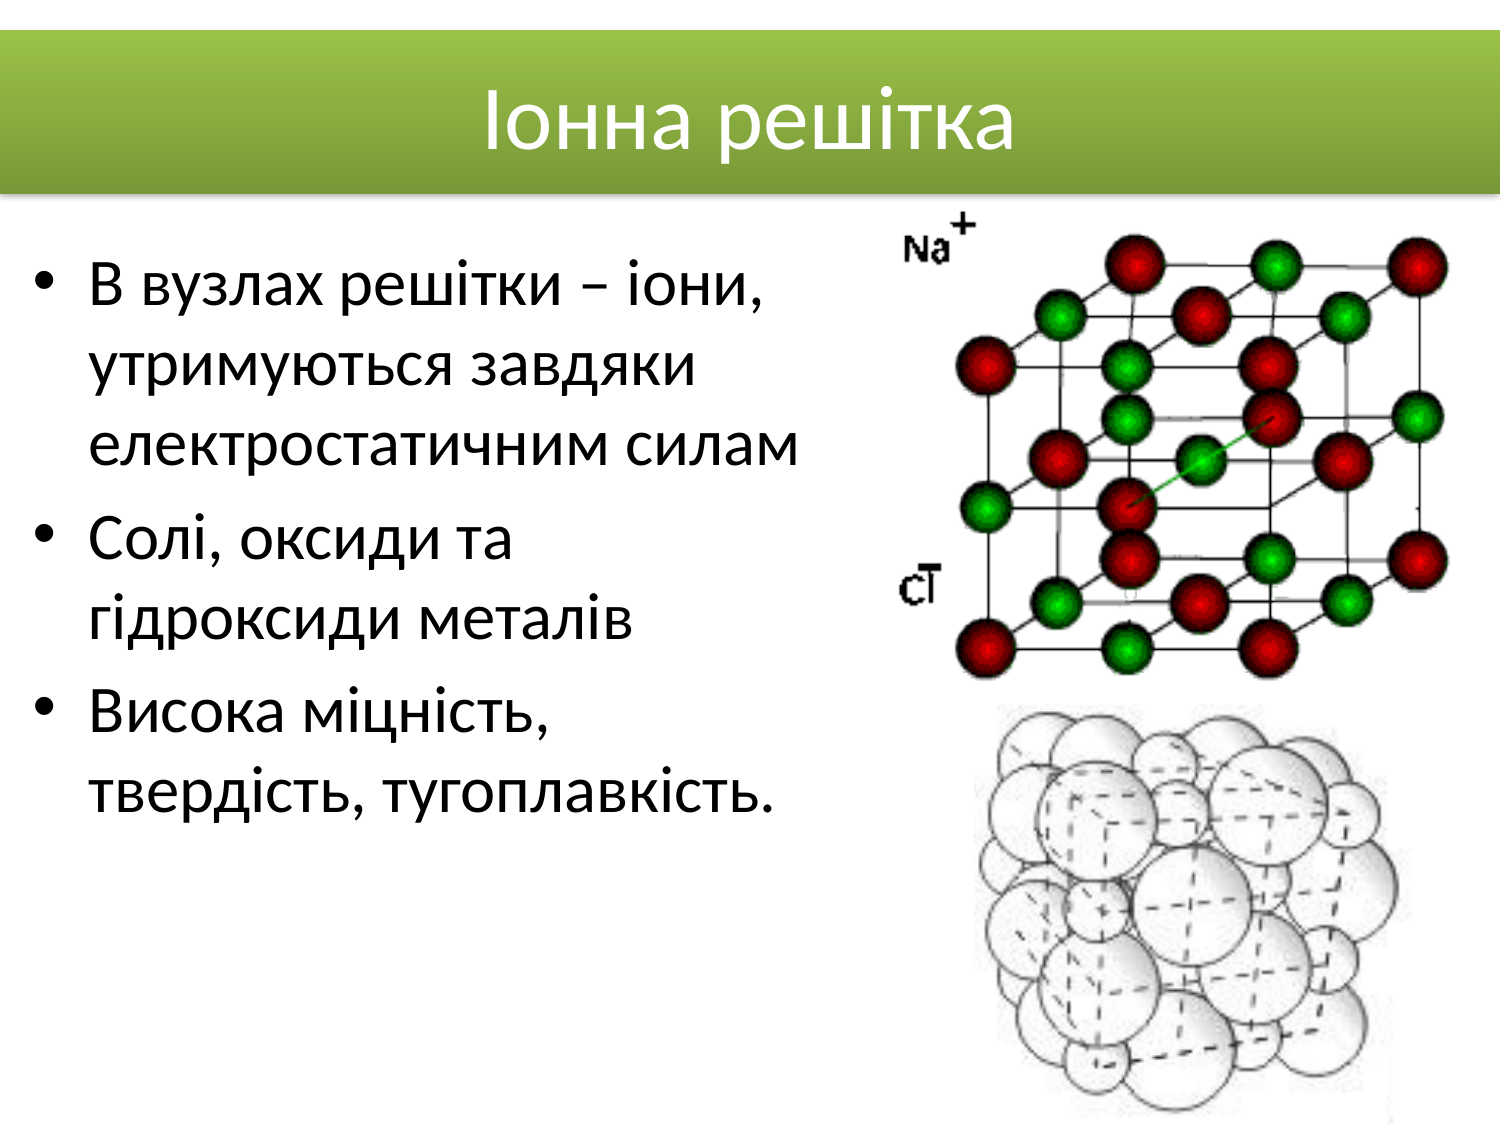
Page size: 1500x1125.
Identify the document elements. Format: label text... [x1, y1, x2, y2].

picture [895, 172, 1464, 1125]
list В вузлах решітки – іони, утримуються завдяки електростатичним силам Солі, оксиди та гідроксиди металів Висока міцність, твердість, тугоплавкість. [17, 231, 833, 988]
title Іонна решітка [0, 30, 1500, 194]
